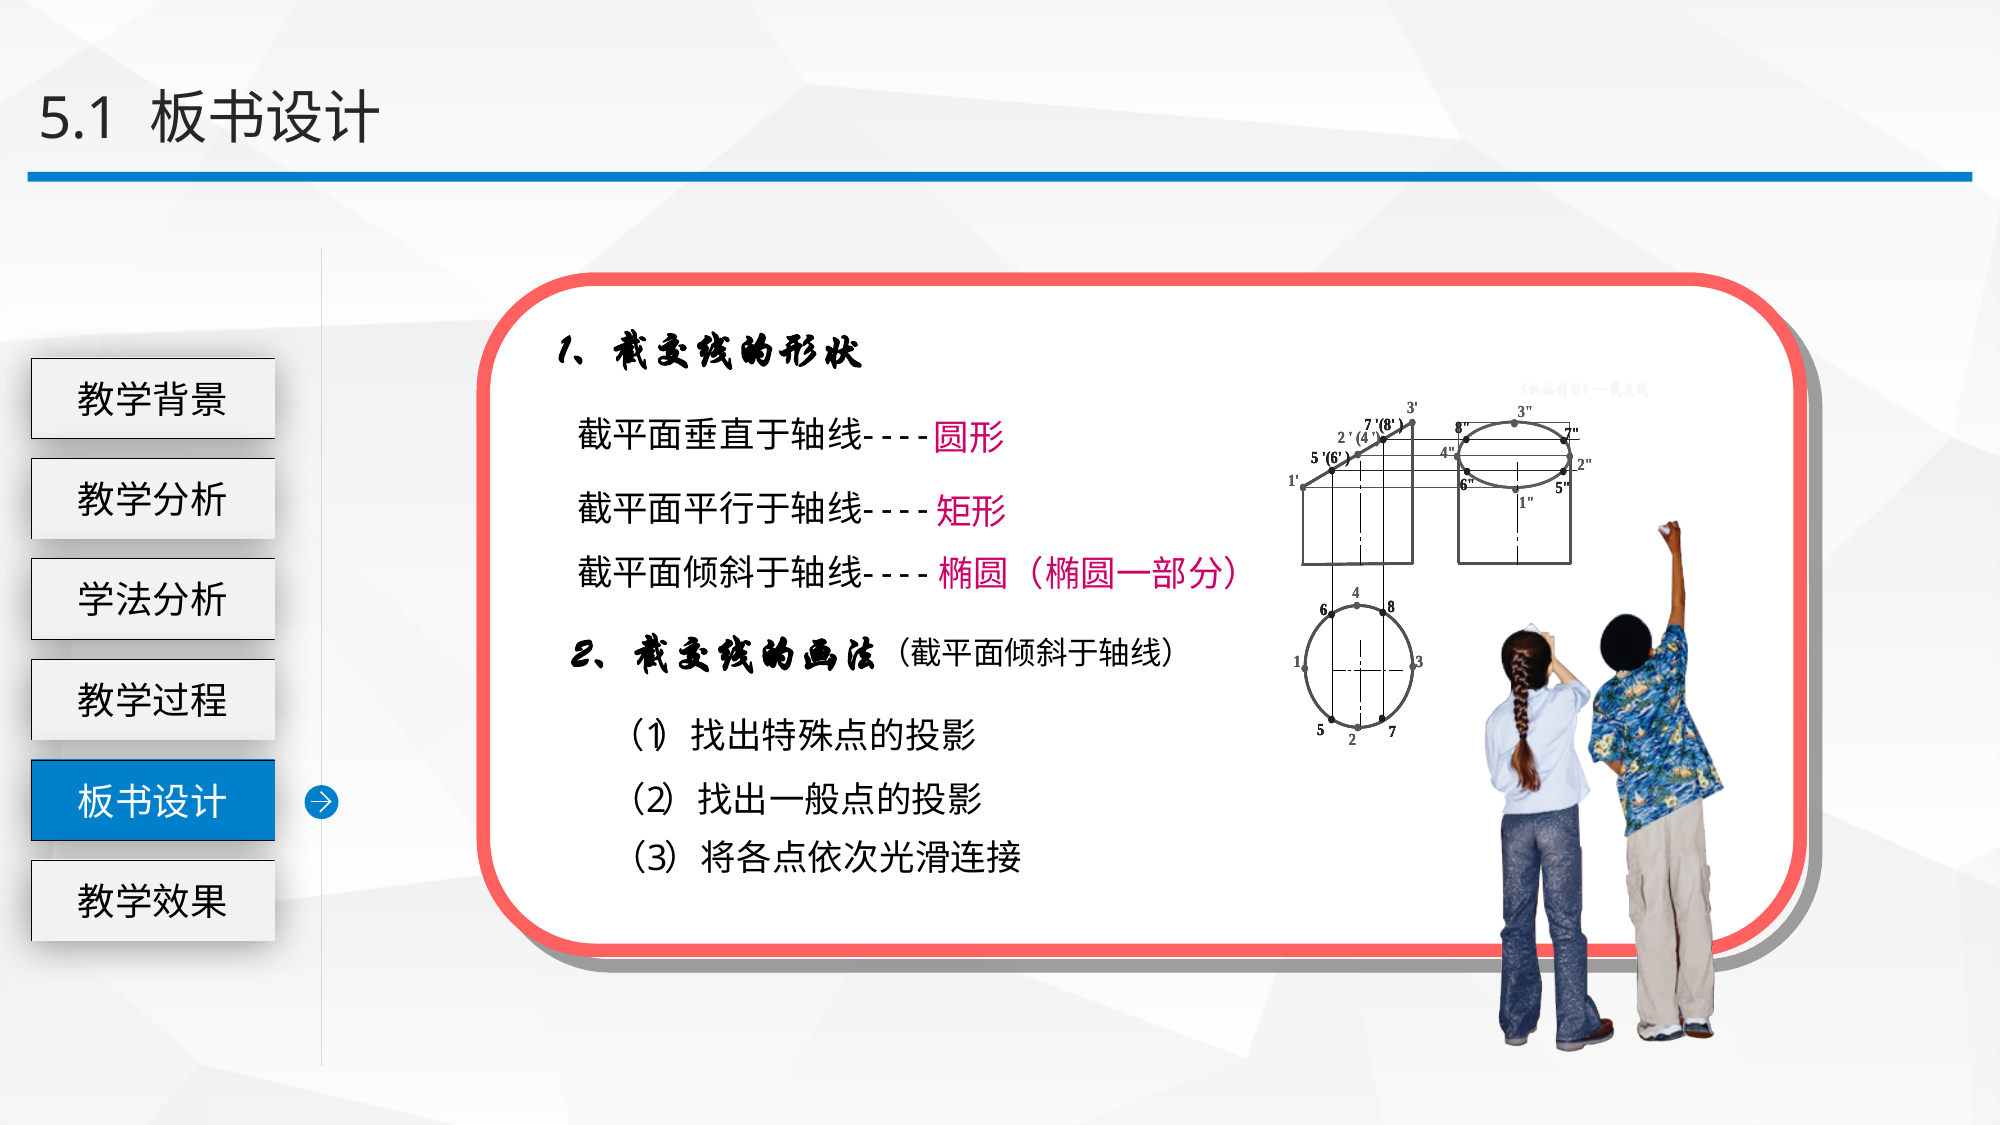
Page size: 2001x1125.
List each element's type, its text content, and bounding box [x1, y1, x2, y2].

text_box 教学背景 [30, 357, 275, 439]
text_box 教学分析 [30, 458, 275, 539]
text_box 教学过程 [30, 659, 275, 740]
picture [0, 0, 2000, 1125]
text_box 板书设计 [30, 759, 275, 841]
text_box [26, 171, 1973, 183]
text_box 学法分析 [30, 558, 275, 640]
text_box 5.1 板书设计 [23, 73, 794, 158]
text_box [304, 785, 339, 820]
text_box 教学效果 [30, 859, 275, 941]
